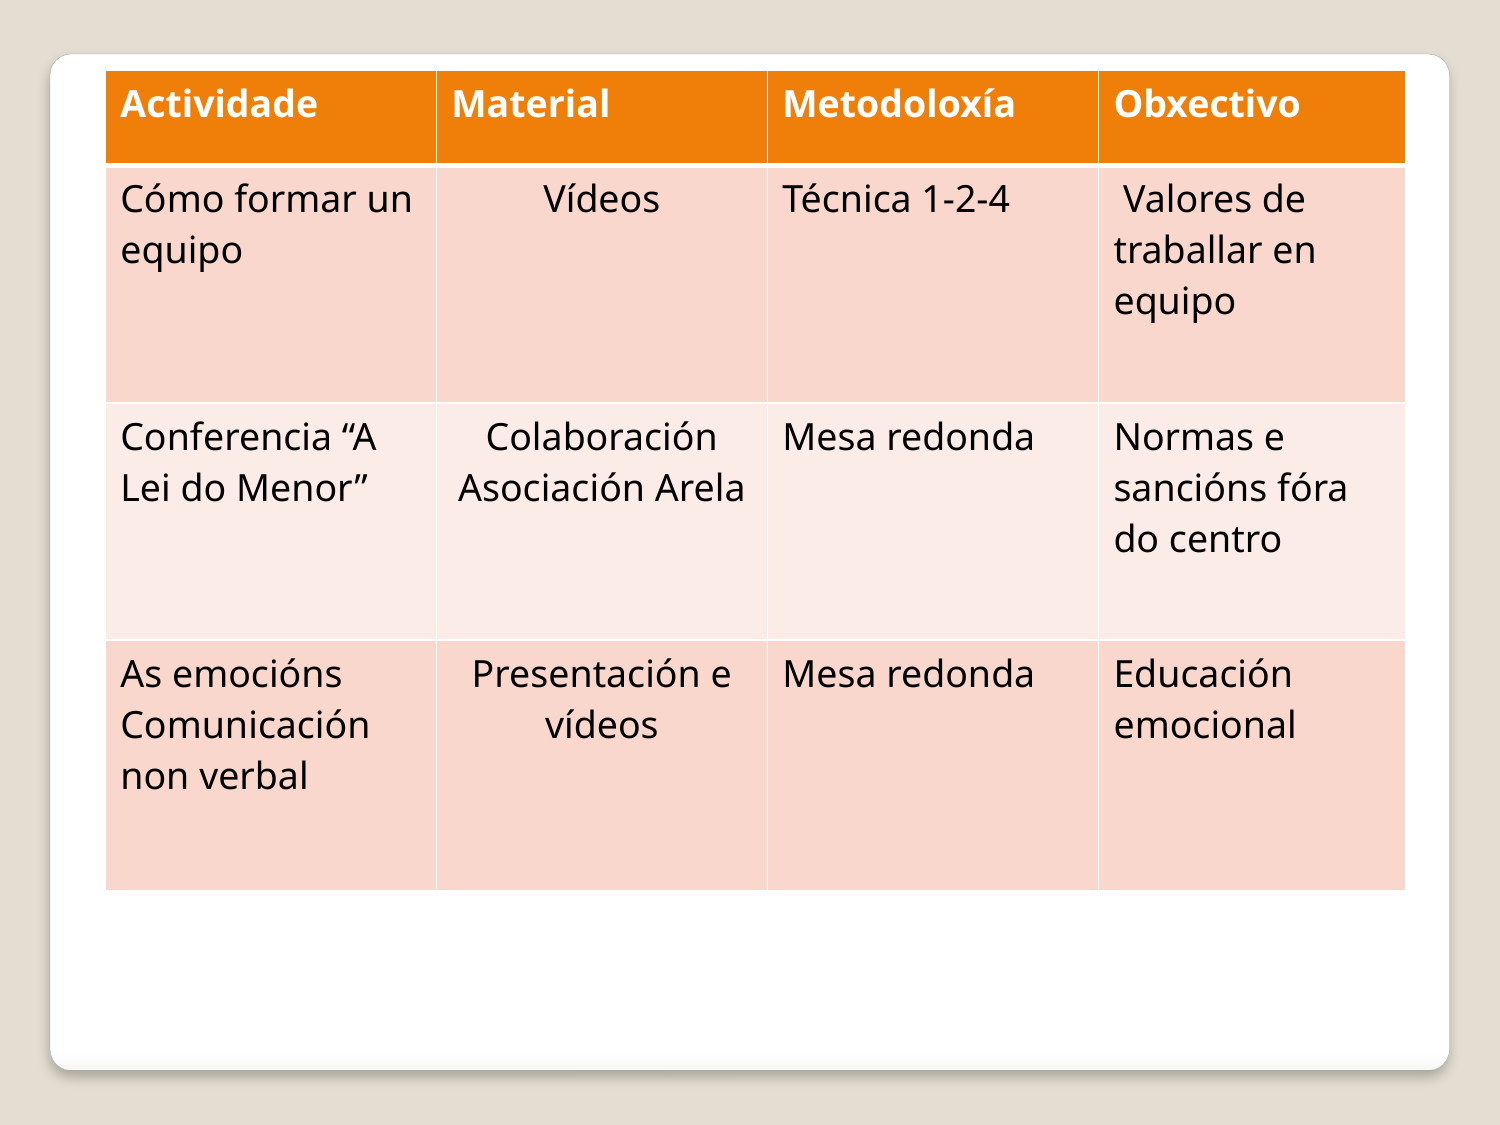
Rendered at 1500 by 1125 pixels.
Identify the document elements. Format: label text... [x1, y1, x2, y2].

table_cell Valores de traballar en equipo [1099, 168, 1405, 402]
table_cell Educación emocional [1099, 641, 1405, 890]
table_header Obxectivo [1099, 71, 1405, 163]
table_cell Colaboración Asociación Arela [437, 404, 767, 639]
table_header Actividade [106, 71, 436, 163]
table_cell Vídeos [437, 168, 767, 402]
table_cell Mesa redonda [768, 641, 1098, 890]
table_cell Cómo formar un equipo [106, 168, 436, 402]
table_cell Normas e sancións fóra do centro [1099, 404, 1405, 639]
table_cell Conferencia “A Lei do Menor” [106, 404, 436, 639]
table_cell As emocións Comunicación non verbal [106, 641, 436, 890]
table_cell Técnica 1-2-4 [768, 168, 1098, 402]
table_header Metodoloxía [768, 71, 1098, 163]
table_cell Mesa redonda [768, 404, 1098, 639]
table_cell Presentación e vídeos [437, 641, 767, 890]
table_header Material [437, 71, 767, 163]
